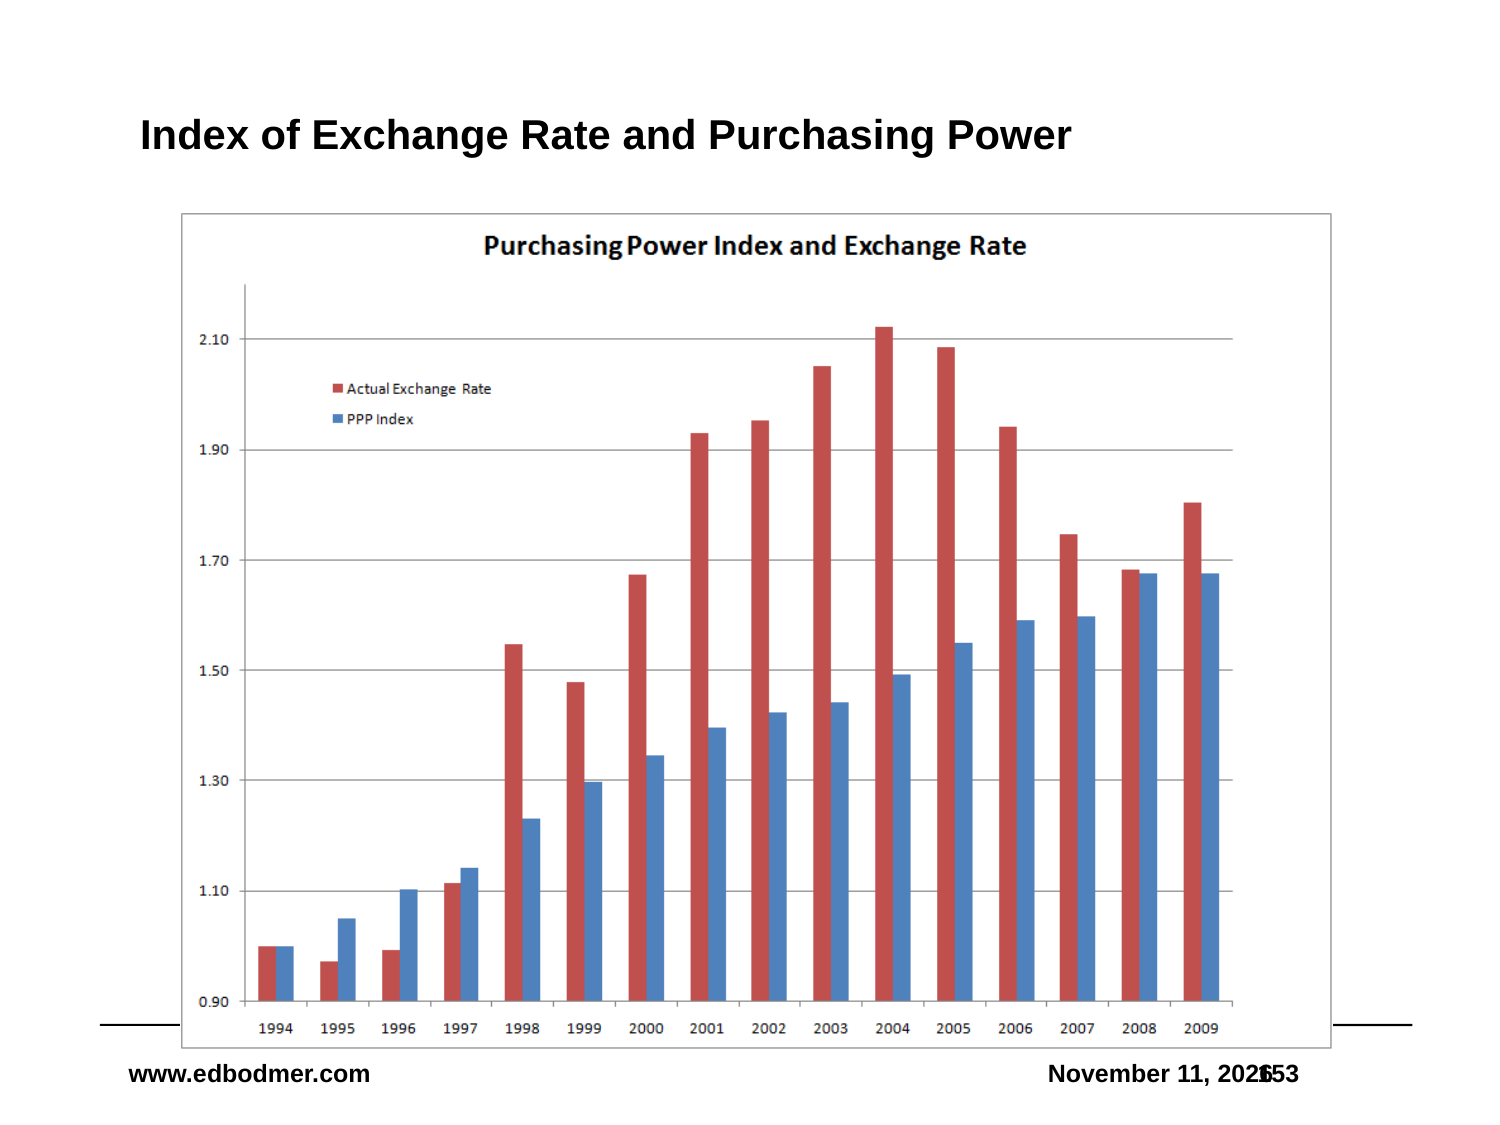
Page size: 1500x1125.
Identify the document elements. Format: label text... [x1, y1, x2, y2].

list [179, 212, 1333, 1051]
title Index of Exchange Rate and Purchasing Power [124, 99, 1288, 226]
